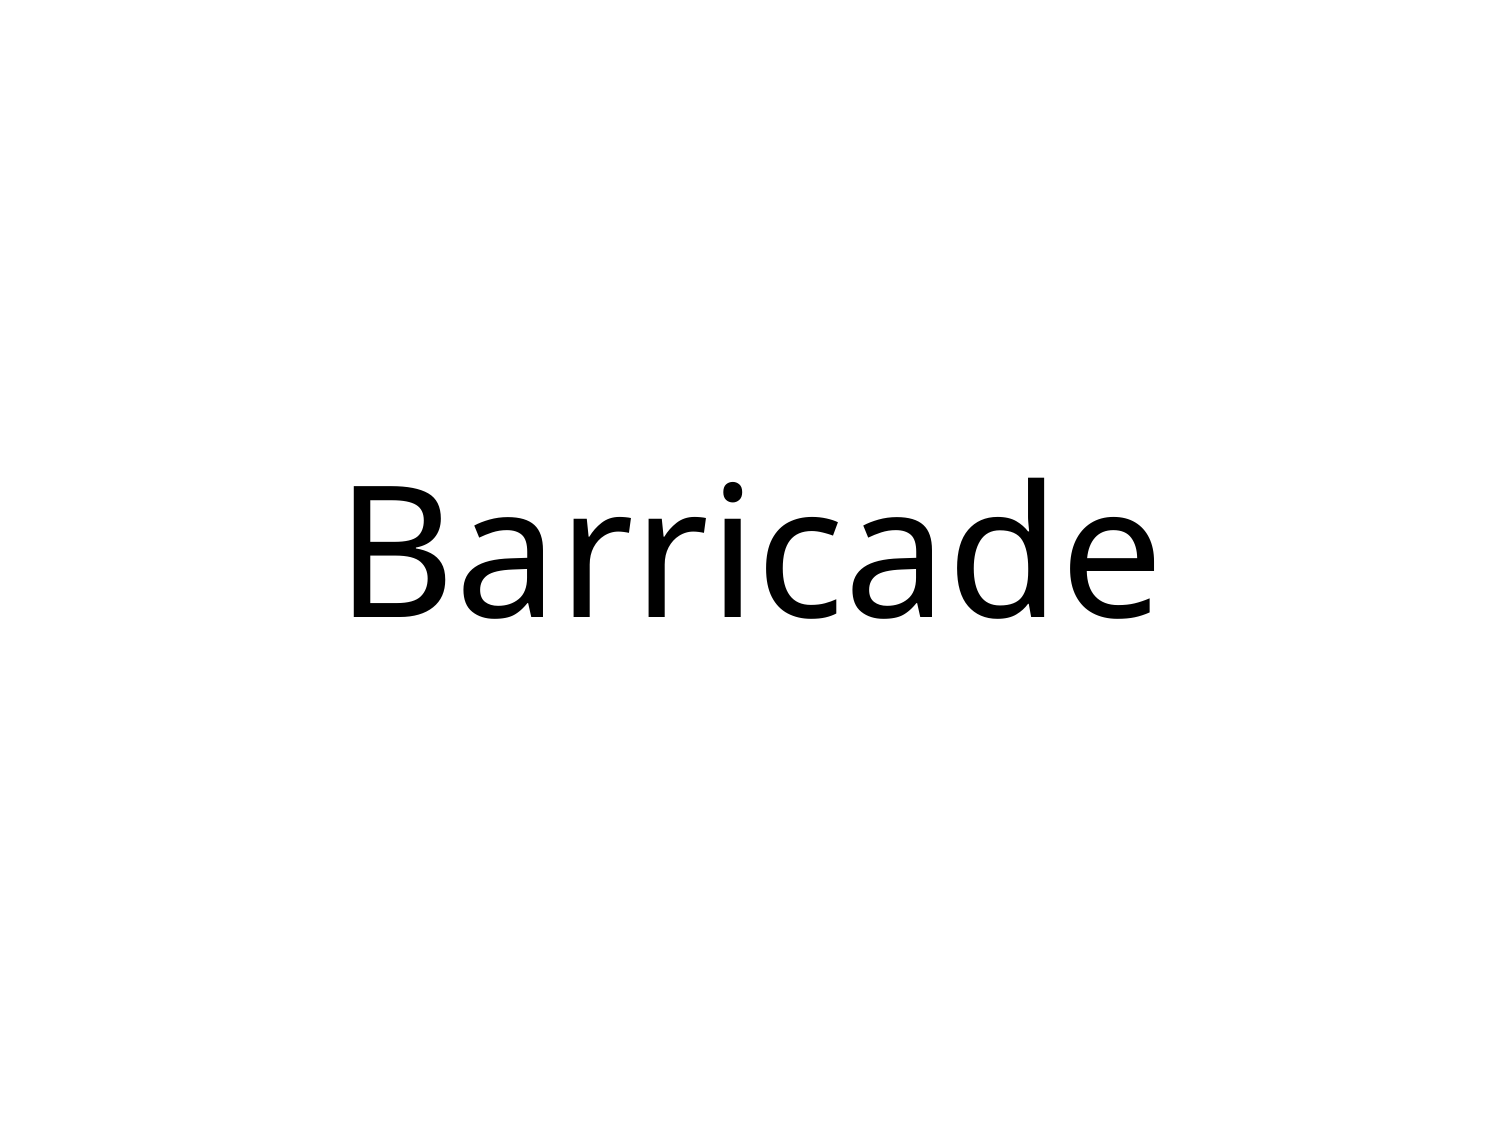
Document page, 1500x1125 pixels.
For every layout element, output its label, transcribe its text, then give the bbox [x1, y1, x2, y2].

title Barricade [0, 450, 1500, 638]
